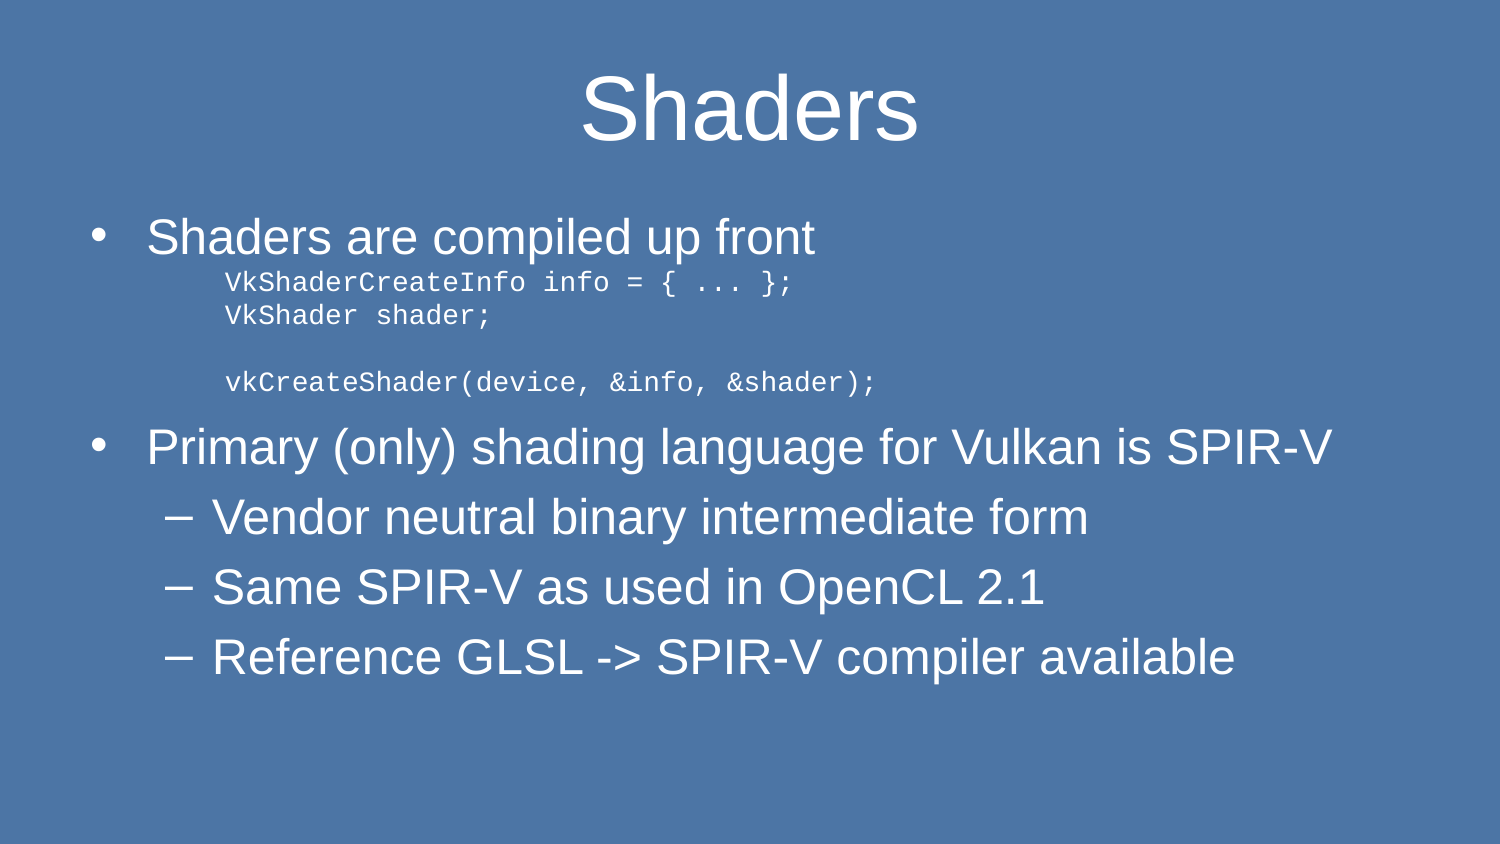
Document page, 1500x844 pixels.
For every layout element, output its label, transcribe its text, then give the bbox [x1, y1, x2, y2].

title Shaders [75, 33, 1425, 175]
list Shaders are compiled up front Primary (only) shading language for Vulkan is SPIR-V Vendor neutral binary intermediate form Same SPIR-V as used in OpenCL 2.1 Reference GLSL -> SPIR-V compiler available [75, 196, 1425, 754]
text_box VkShaderCreateInfo info = { ... }; VkShader shader; vkCreateShader(device, &info, &shader); [210, 256, 894, 405]
